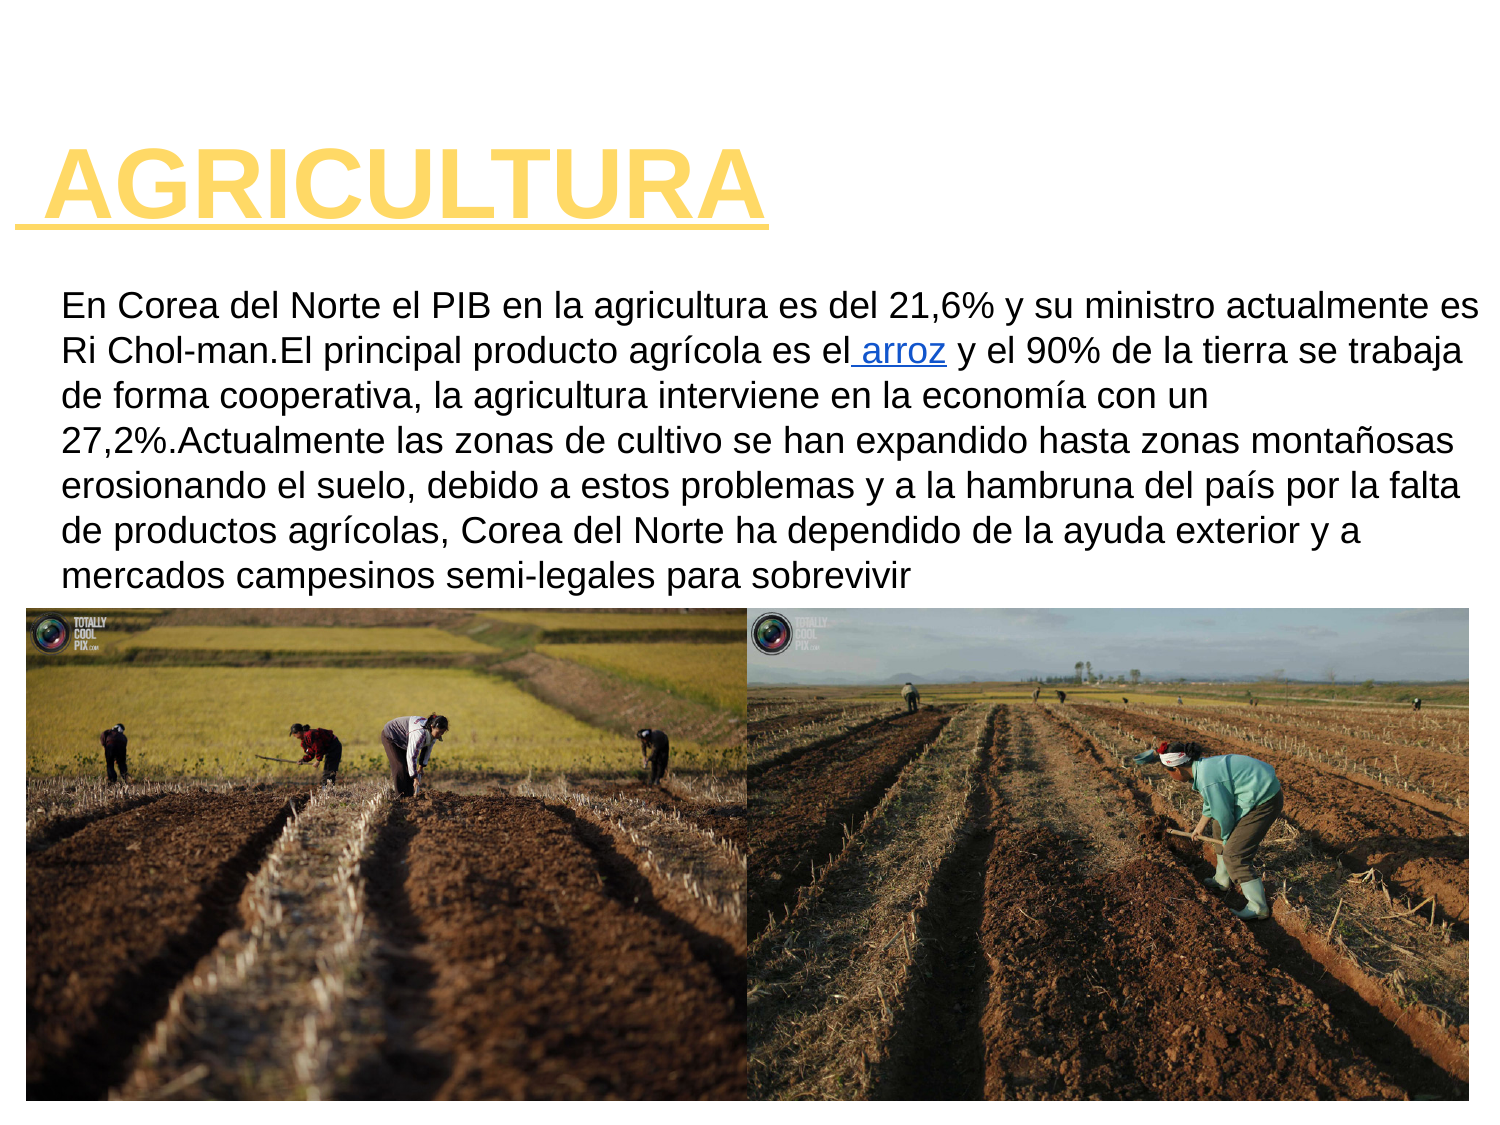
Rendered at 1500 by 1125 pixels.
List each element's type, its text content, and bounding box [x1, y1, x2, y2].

picture [25, 608, 1469, 1102]
subtitle En Corea del Norte el PIB en la agricultura es del 21,6% y su ministro actualmente es Ri Chol-man.El principal producto agrícola es el arroz y el 90% de la tierra se trabaja de forma cooperativa, la agricultura interviene en la economía con un 27,2%.Actualmente las zonas de cultivo se han expandido hasta zonas montañosas erosionando el suelo, debido a estos problemas y a la hambruna del país por la falta de productos agrícolas, Corea del Norte ha dependido de la ayuda exterior y a mercados campesinos semi-legales para sobrevivir [46, 265, 1500, 1064]
title AGRICULTURA [0, 0, 1275, 254]
